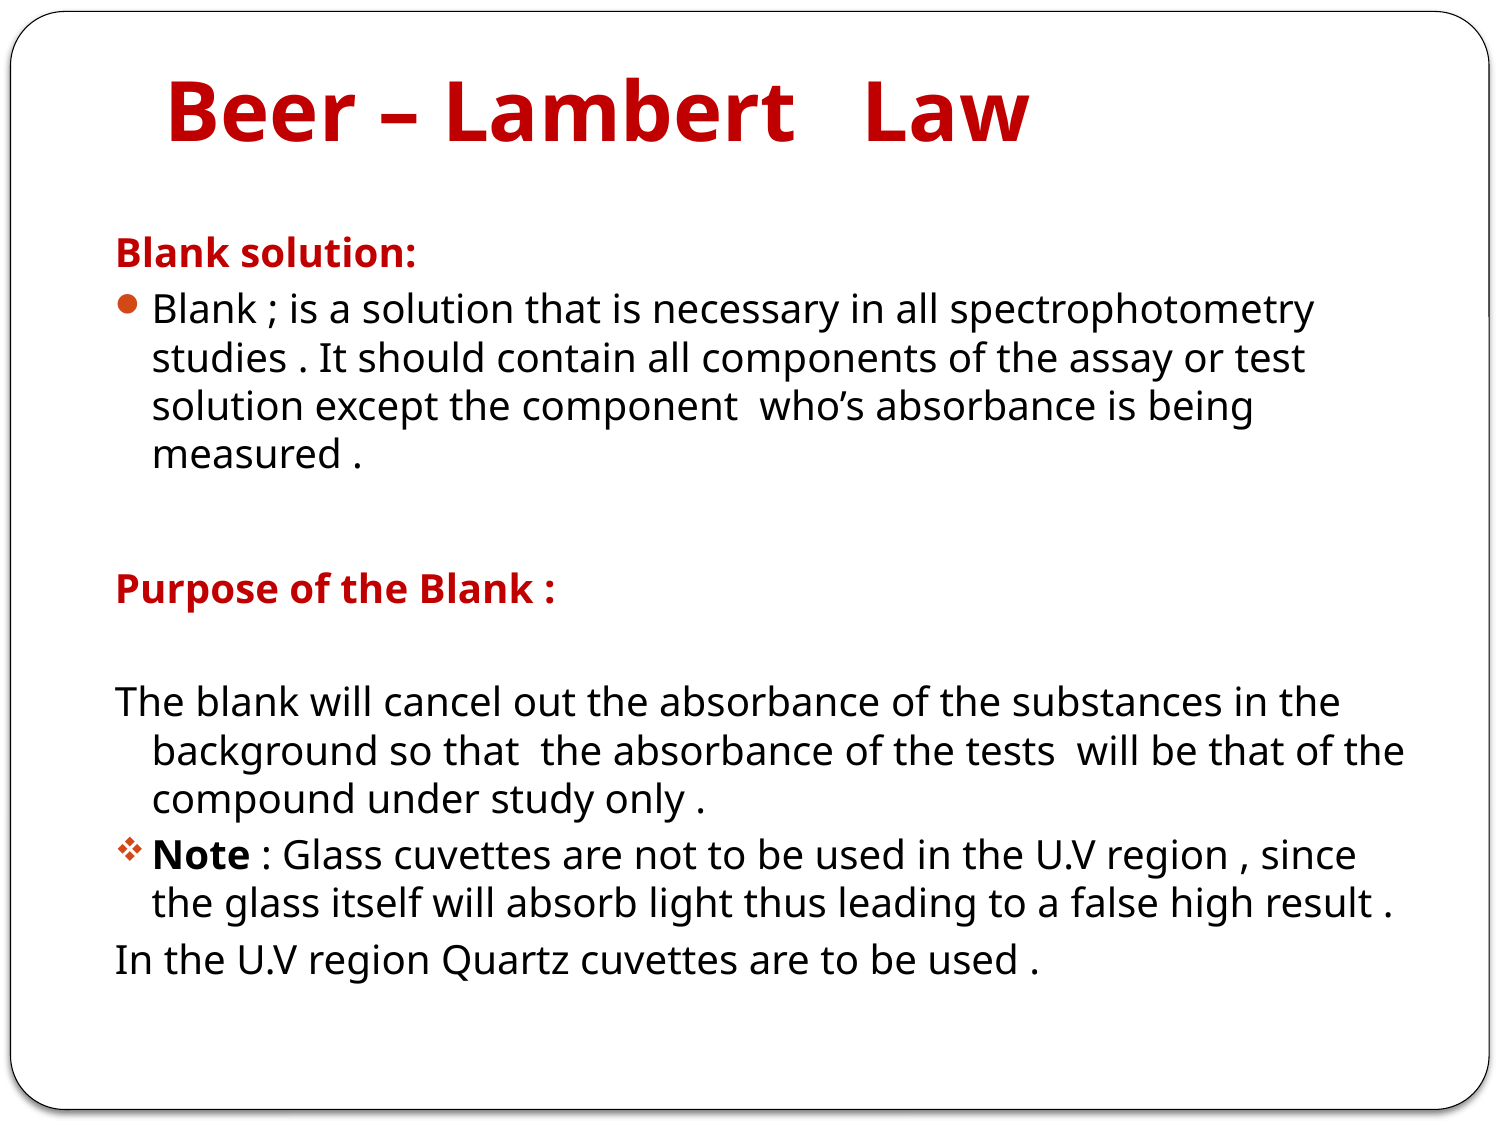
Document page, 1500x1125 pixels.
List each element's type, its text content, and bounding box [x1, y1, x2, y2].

title Beer – Lambert Law [150, 45, 1425, 173]
list Blank solution: Blank ; is a solution that is necessary in all spectrophotometry studies . It should contain all components of the assay or test solution except the component who’s absorbance is being measured . Purpose of the Blank : The blank will cancel out the absorbance of the substances in the background so that the absorbance of the tests will be that of the compound under study only . Note : Glass cuvettes are not to be used in the U.V region , since the glass itself will absorb light thus leading to a false high result . In the U.V region Quartz cuvettes are to be used . [100, 219, 1425, 1012]
